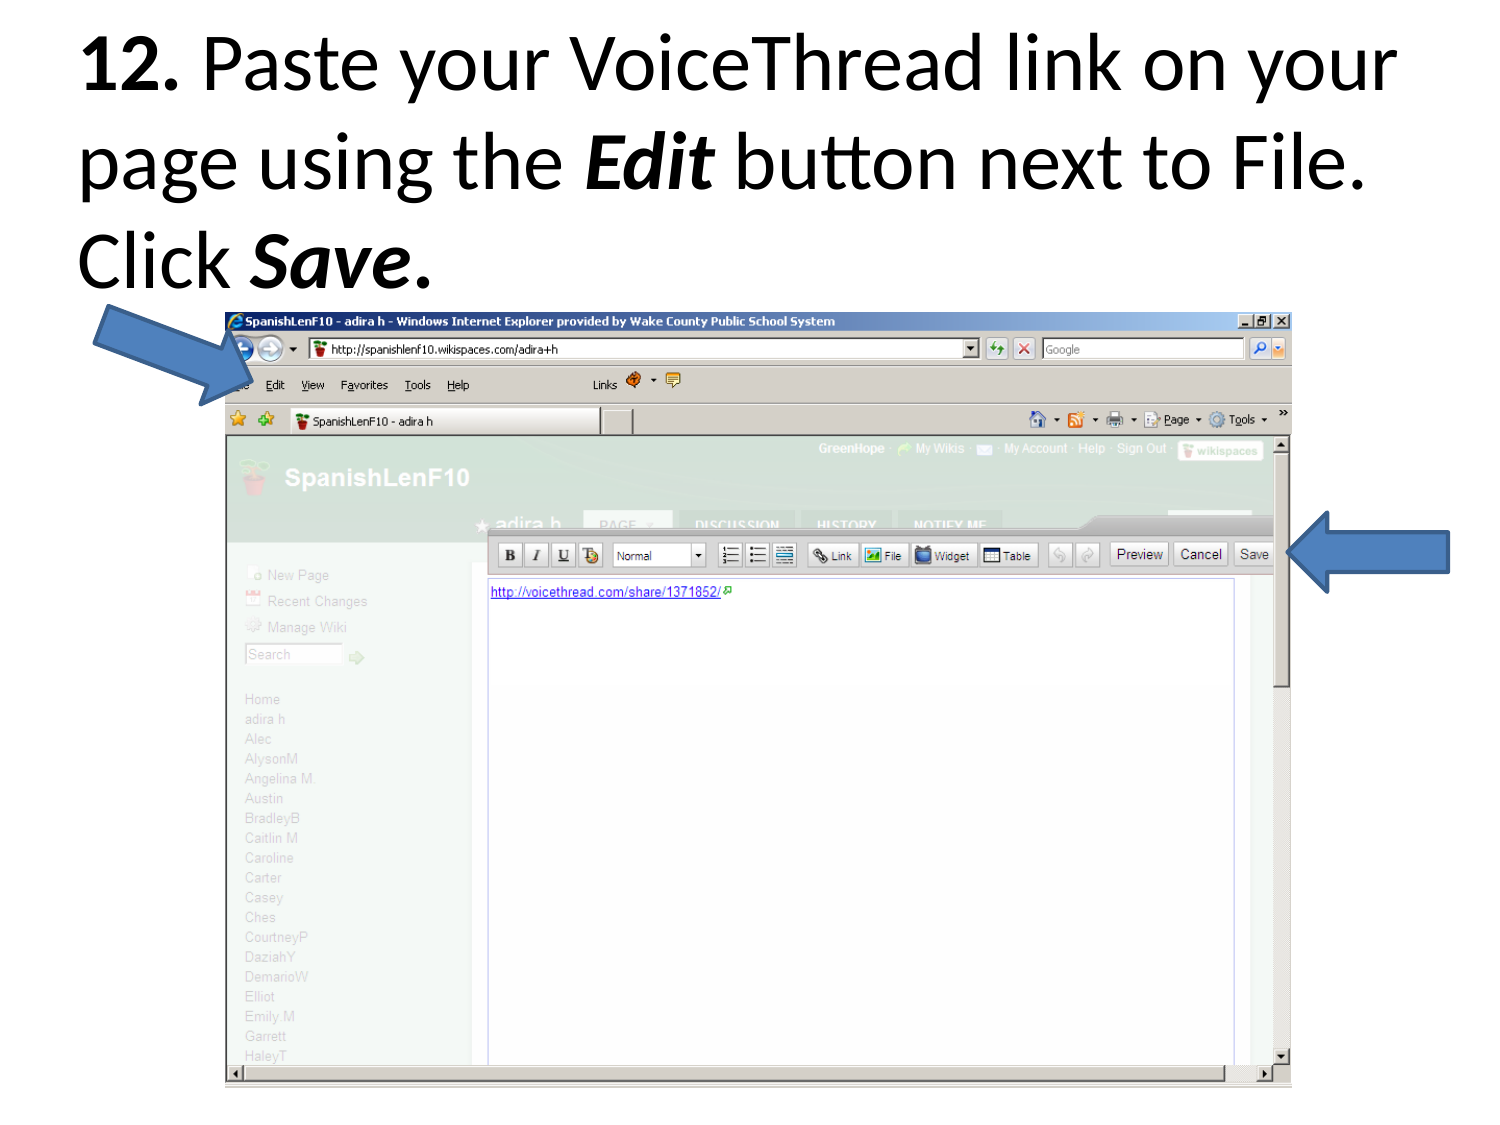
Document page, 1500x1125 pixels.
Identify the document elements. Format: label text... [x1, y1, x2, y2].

text_box [1296, 510, 1451, 594]
text_box [92, 304, 219, 407]
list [224, 312, 1292, 1088]
title 12. Paste your VoiceThread link on your page using the Edit button next to File. Click Save. [62, 0, 1450, 313]
